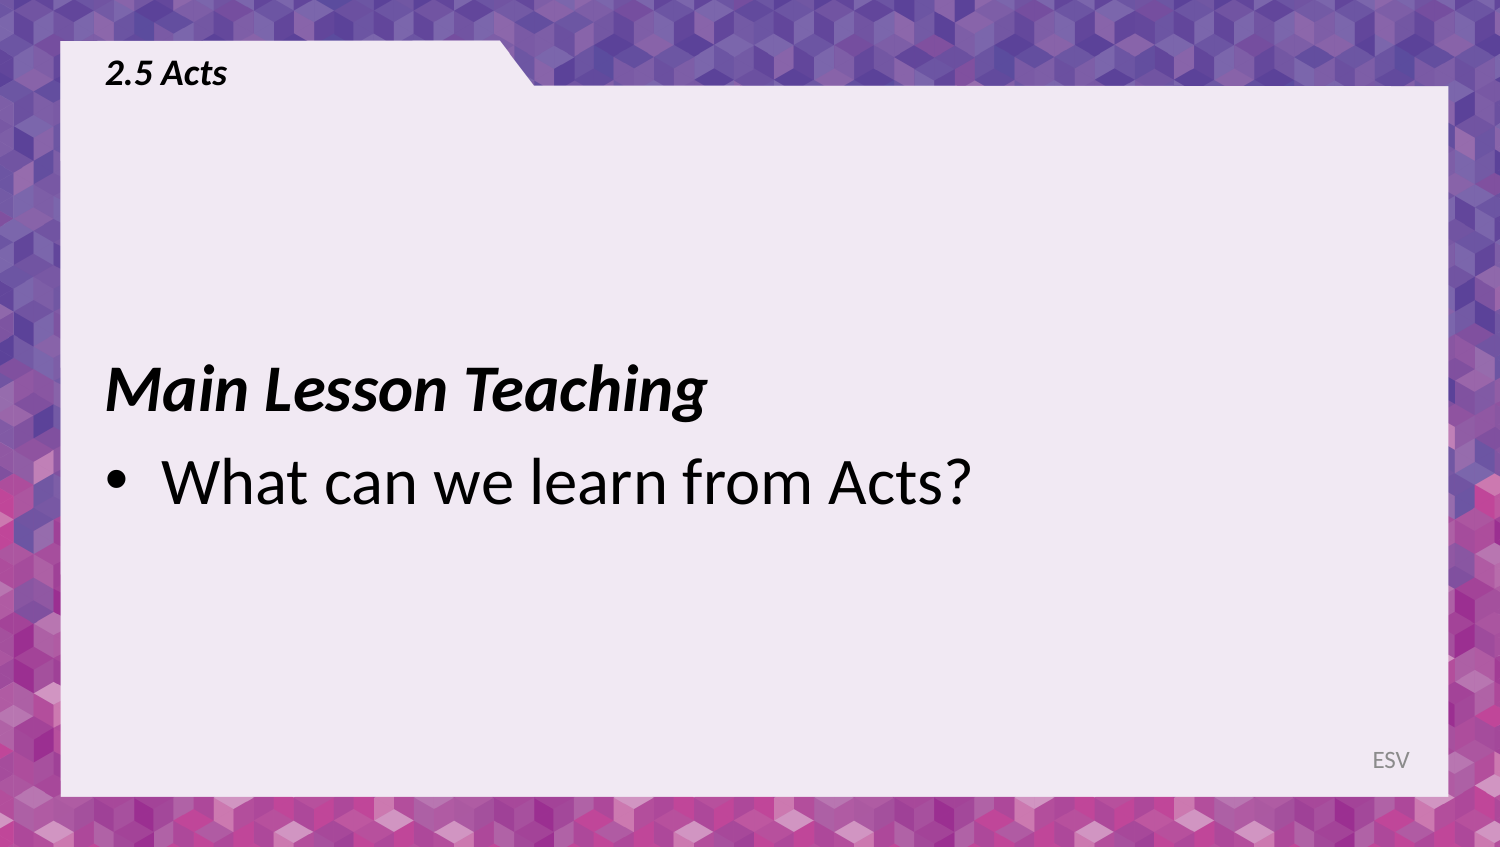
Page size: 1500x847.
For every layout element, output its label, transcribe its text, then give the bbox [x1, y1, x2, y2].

picture [0, 0, 1500, 847]
footer ESV [950, 736, 1425, 782]
list Main Lesson Teaching What can we learn from Acts? [89, 141, 1403, 722]
title 2.5 Acts [89, 33, 1420, 108]
